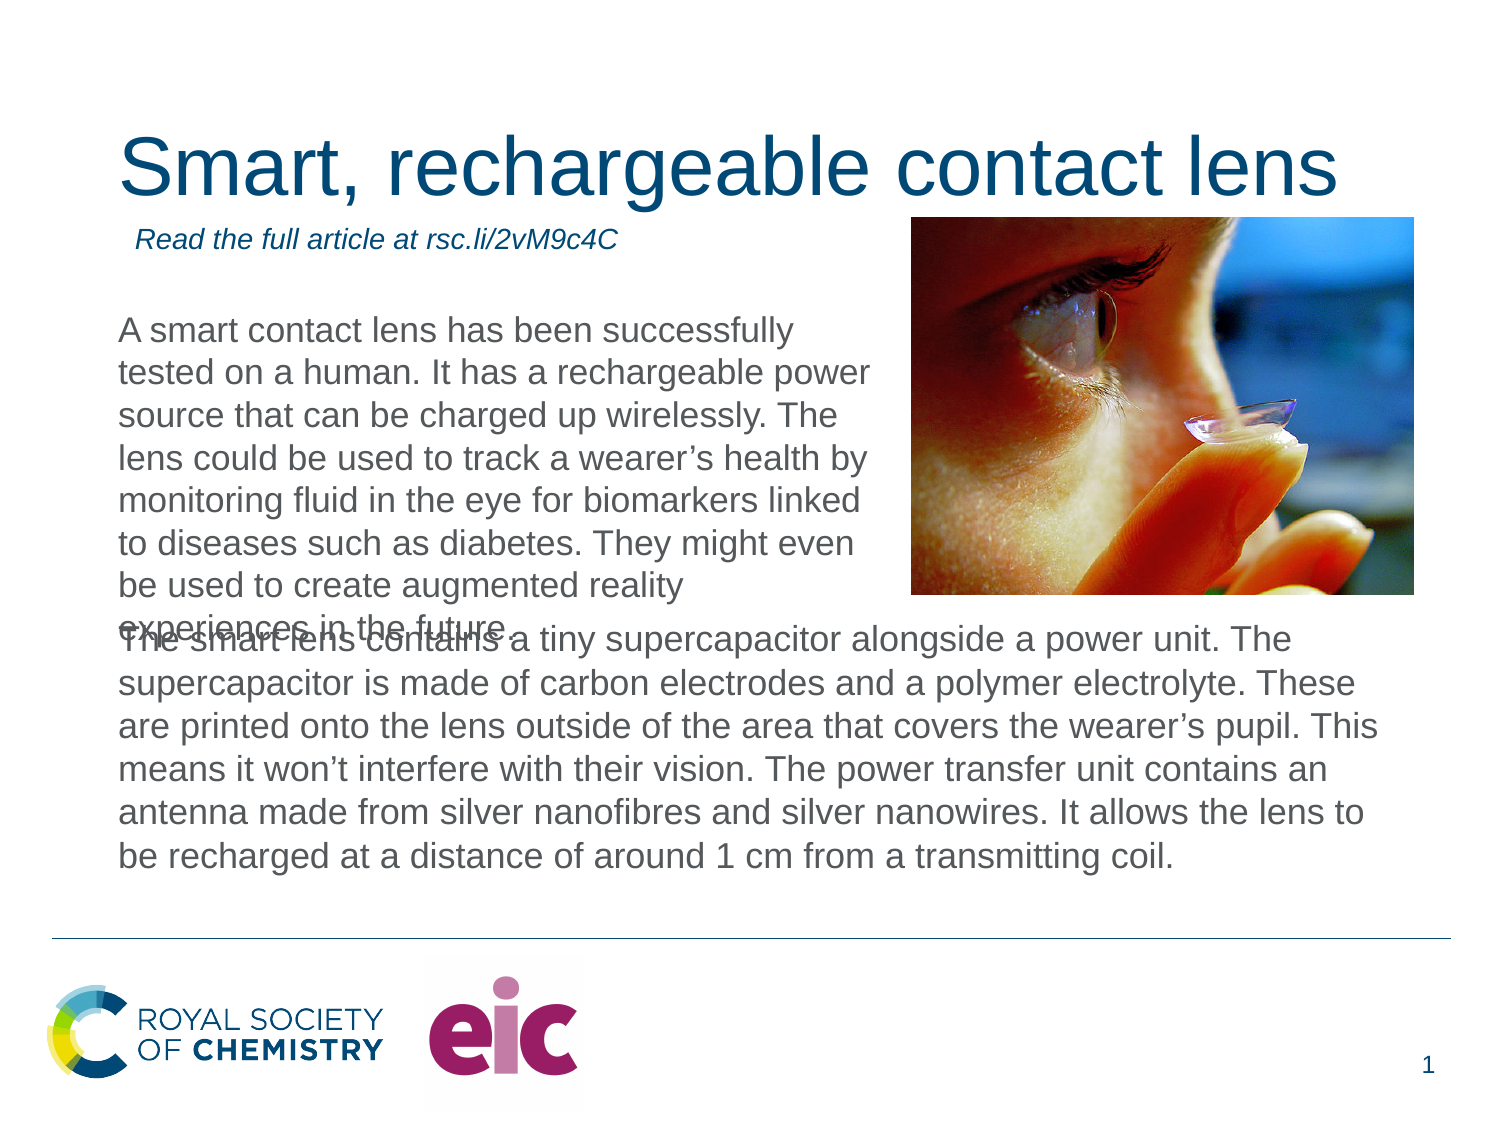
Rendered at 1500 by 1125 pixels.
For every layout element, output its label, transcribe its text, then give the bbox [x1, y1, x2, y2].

title Smart, rechargeable contact lens [103, 59, 1397, 278]
text_box The smart lens contains a tiny supercapacitor alongside a power unit. The supercapacitor is made of carbon electrodes and a polymer electrolyte. These are printed onto the lens outside of the area that covers the wearer’s pupil. This means it won’t interfere with their vision. The power transfer unit contains an antenna made from silver nanofibres and silver nanowires. It allows the lens to be recharged at a distance of around 1 cm from a transmitting coil. [103, 608, 1397, 902]
slide_number 1 [1113, 1033, 1451, 1094]
picture [0, 938, 583, 1125]
text_box Read the full article at rsc.li/2vM9c4C [119, 212, 1267, 263]
picture [911, 217, 1414, 595]
list A smart contact lens has been successfully tested on a human. It has a rechargeable power source that can be charged up wirelessly. The lens could be used to track a wearer’s health by monitoring fluid in the eye for biomarkers linked to diseases such as diabetes. They might even be used to create augmented reality experiences in the future. [103, 299, 892, 608]
